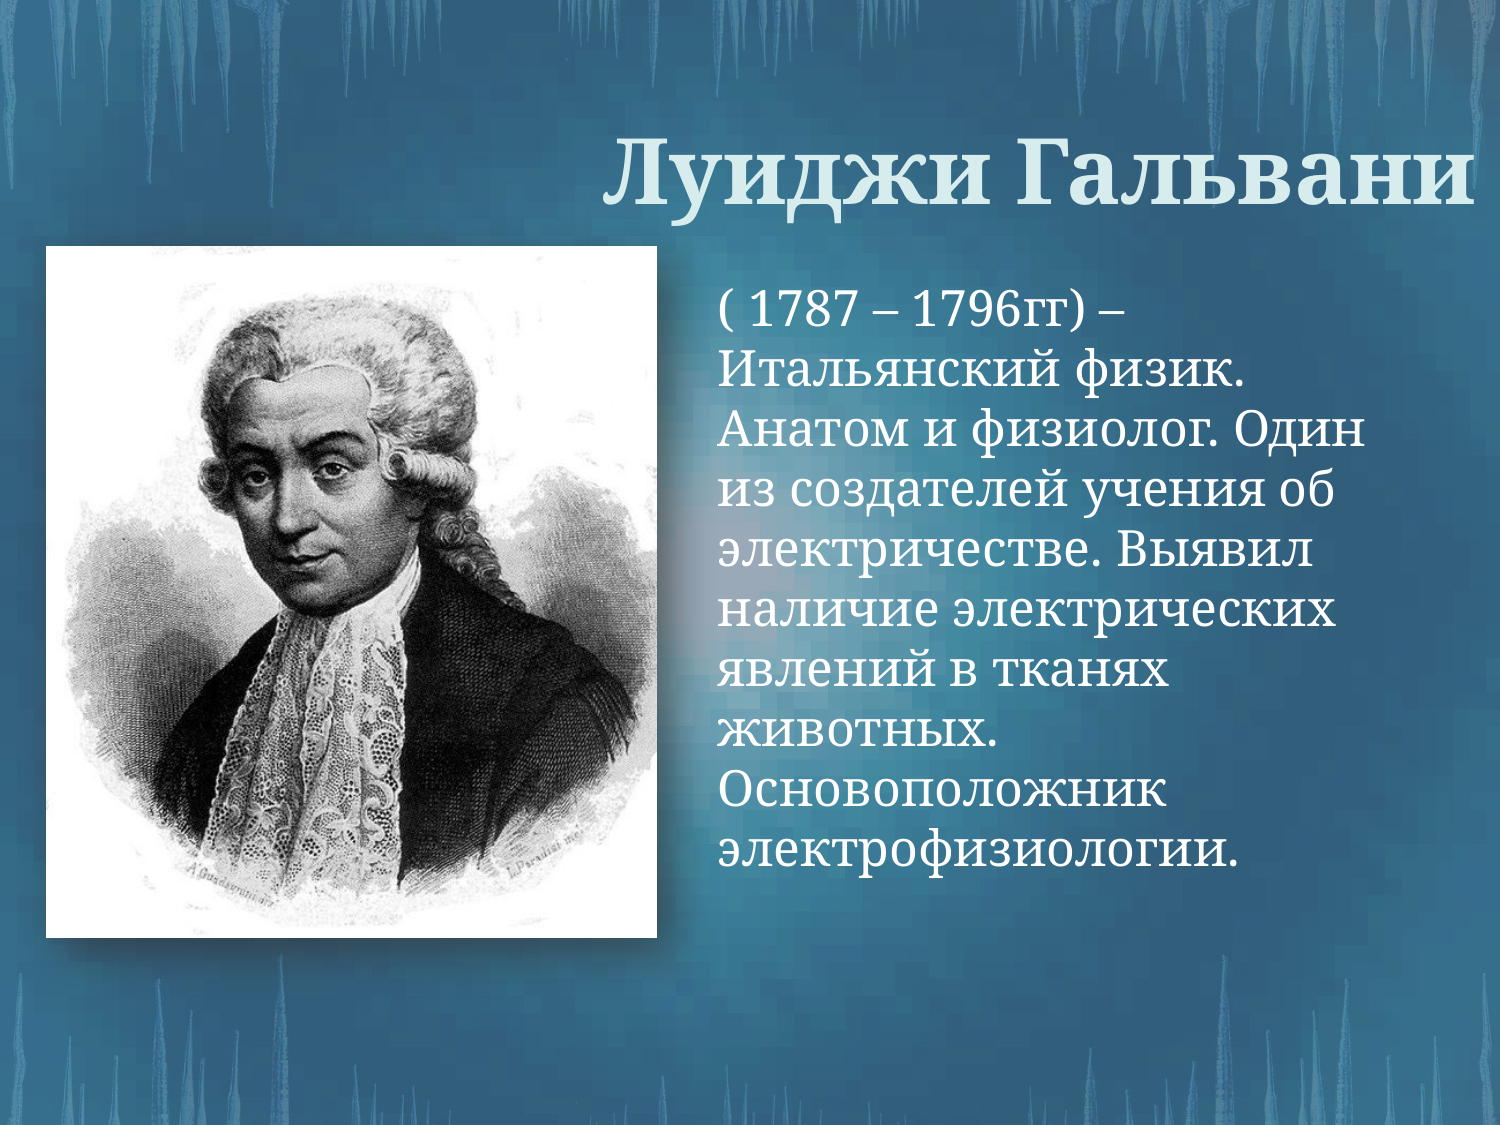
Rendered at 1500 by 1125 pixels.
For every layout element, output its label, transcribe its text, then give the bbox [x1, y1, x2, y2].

text_box ( 1787 – 1796гг) – Итальянский физик. Анатом и физиолог. Один из создателей учения об электричестве. Выявил наличие электрических явлений в тканях животных. Основоположник электрофизиологии. [703, 269, 1418, 885]
text_box Луиджи Гальвани [588, 105, 1492, 231]
picture [0, 0, 1500, 1125]
